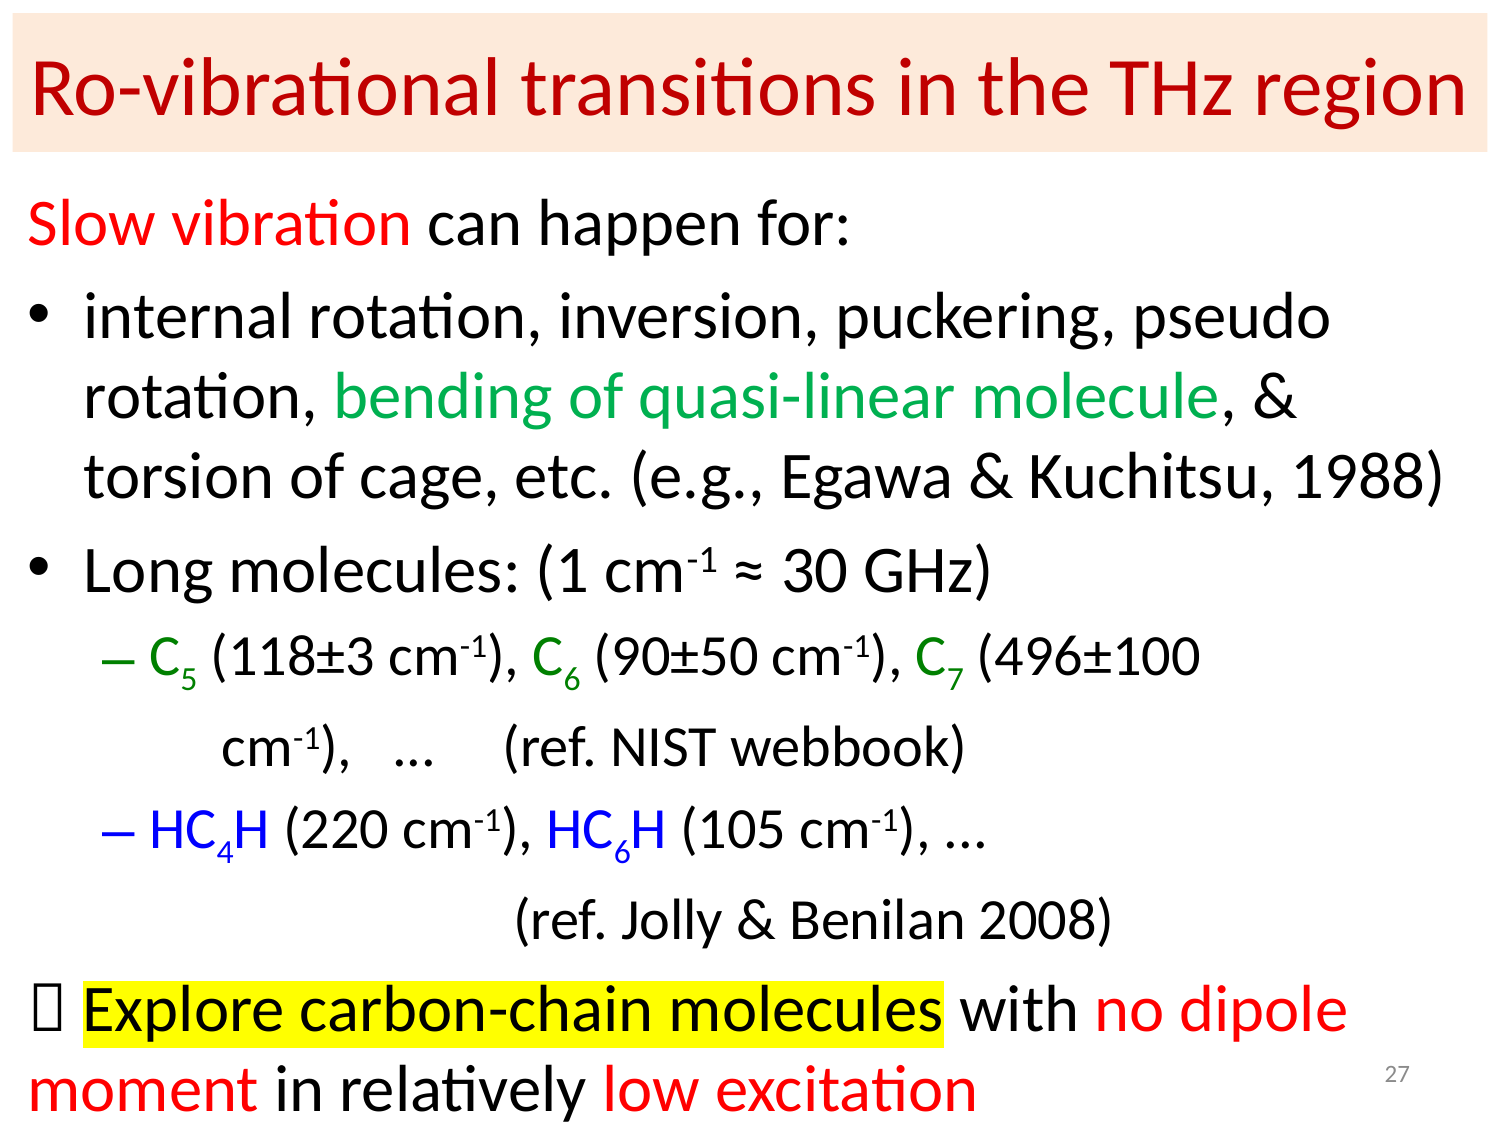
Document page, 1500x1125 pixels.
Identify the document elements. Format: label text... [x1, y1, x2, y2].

slide_number 27 [1074, 1042, 1425, 1103]
list Slow vibration can happen for: internal rotation, inversion, puckering, pseudo rotation, bending of quasi-linear molecule, & torsion of cage, etc. (e.g., Egawa & Kuchitsu, 1988) Long molecules: (1 cm-1 ≈ 30 GHz) C5 (118±3 cm-1), C6 (90±50 cm-1), C7 (496±100 cm-1), ... (ref. NIST webbook) HC4H (220 cm-1), HC6H (105 cm-1), ... (ref. Jolly & Benilan 2008)  Explore carbon-chain molecules with no dipole moment in relatively low excitation [12, 171, 1500, 1091]
title Ro-vibrational transitions in the THz region [12, 13, 1488, 152]
